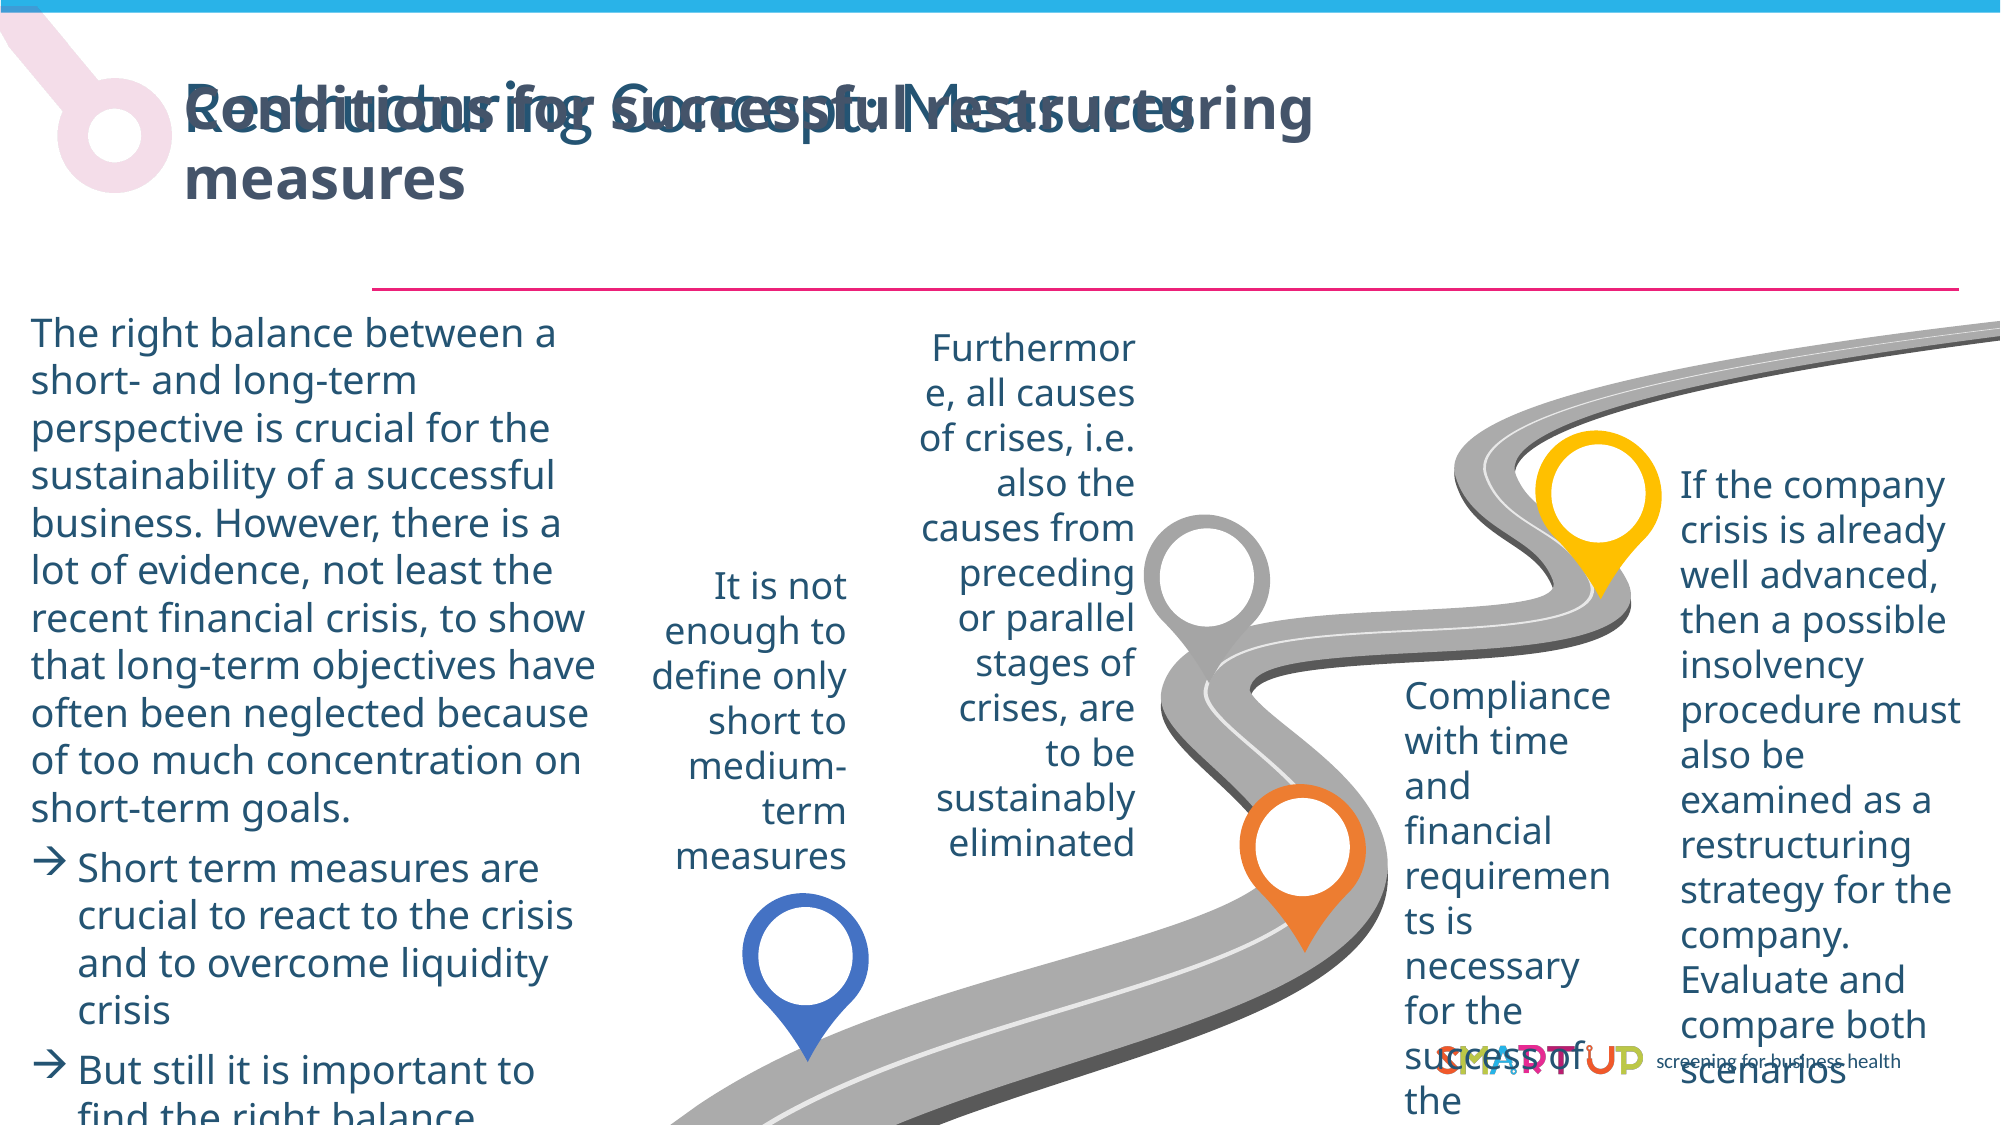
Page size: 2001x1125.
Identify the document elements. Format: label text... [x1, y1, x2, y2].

text_box The right balance between a short- and long-term perspective is crucial for the sustainability of a successful business. However, there is a lot of evidence, not least the recent financial crisis, to show that long-term objectives have often been neglected because of too much concentration on short-term goals. Short term measures are crucial to react to the crisis and to overcome liquidity crisis But still it is important to find the right balance between short term reaction and long term, sustainable goals [17, 301, 627, 1125]
text_box Conditions for successful restructuring measures [168, 64, 1602, 219]
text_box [641, 320, 2000, 1125]
picture [0, 6, 224, 218]
list Restructuring Concept: Measures [168, 60, 1621, 175]
